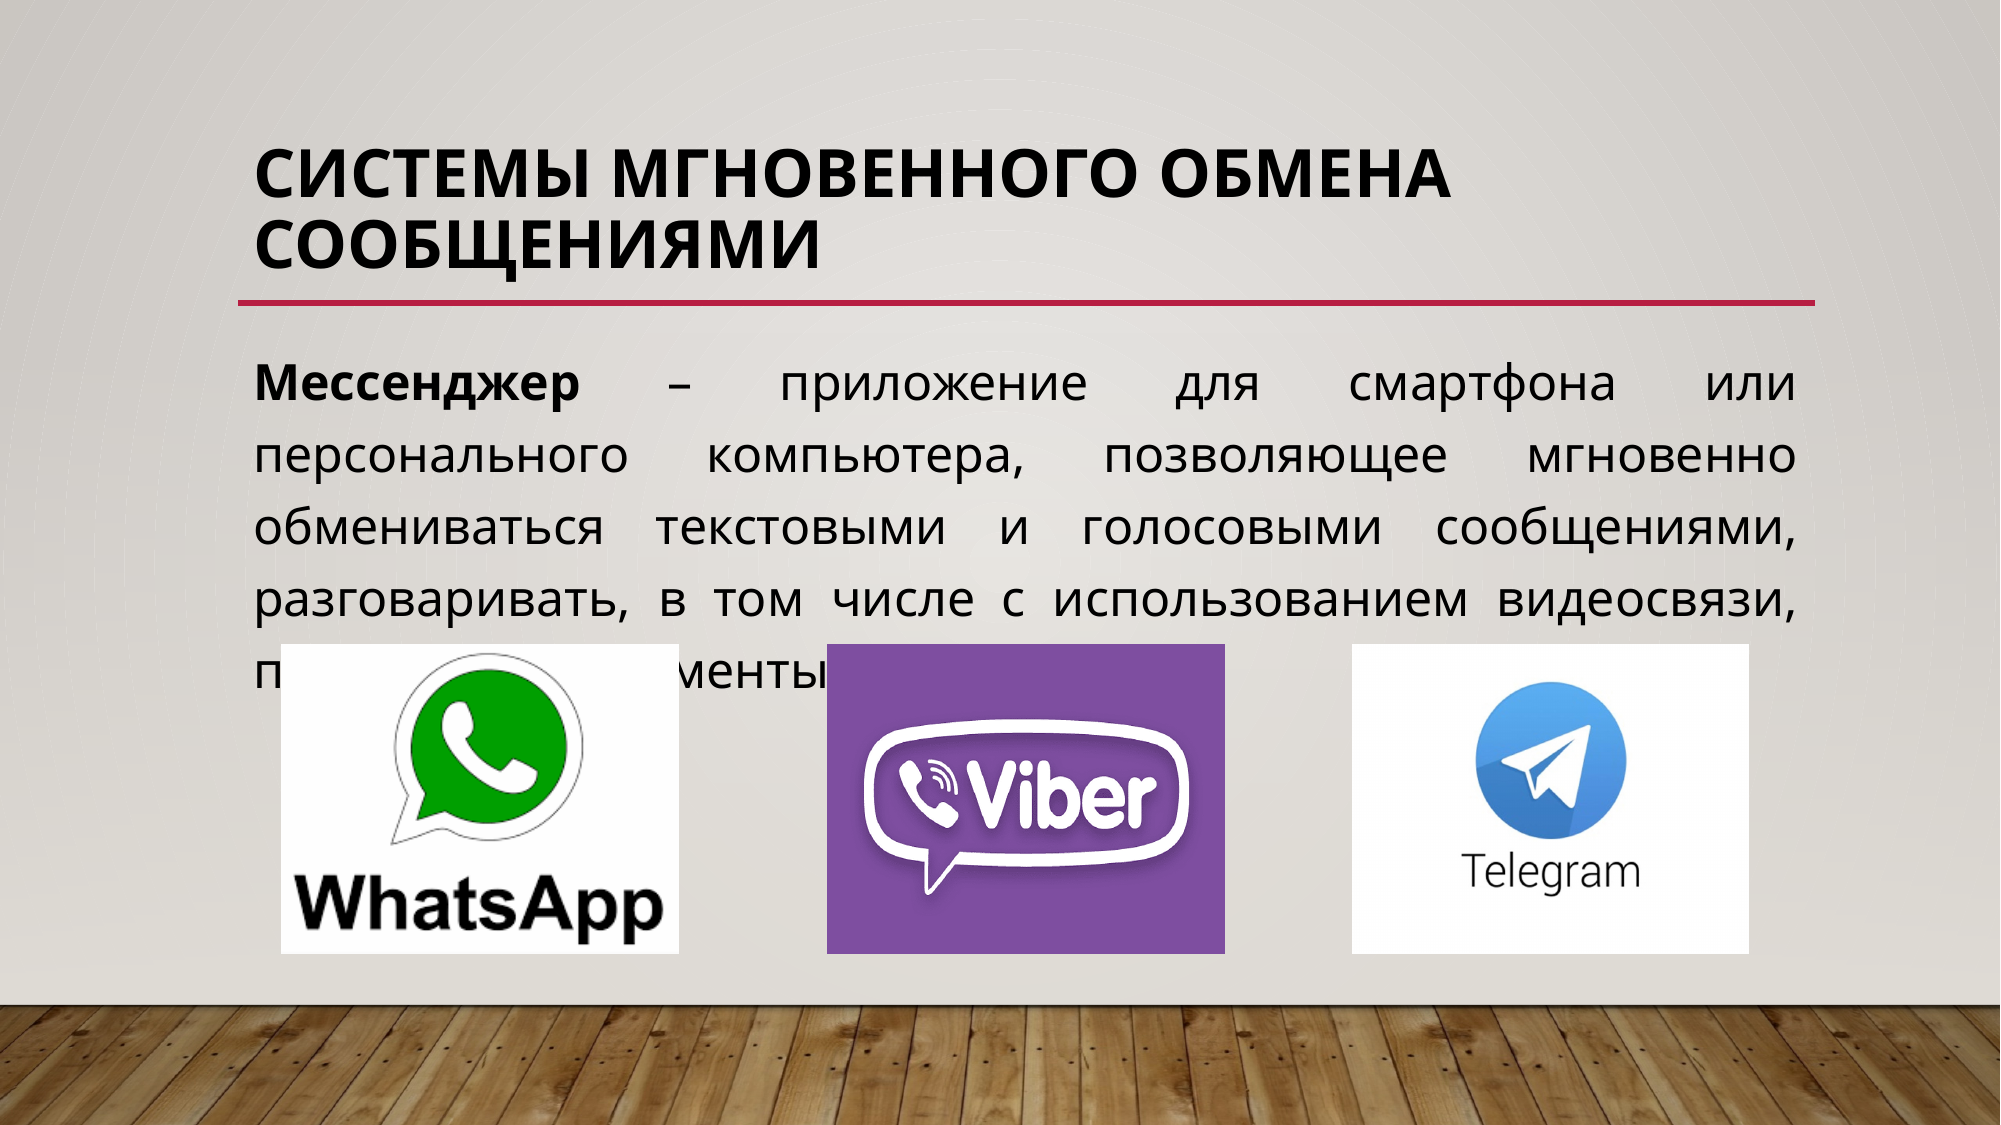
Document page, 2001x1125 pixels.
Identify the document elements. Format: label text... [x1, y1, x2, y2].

title Системы мгновенного обмена сообщениями [238, 131, 1814, 305]
picture [0, 1005, 2000, 1125]
picture [827, 644, 1225, 955]
list Мессенджер – приложение для смартфона или персонального компьютера, позволяющее мгновенно обмениваться текстовыми и голосовыми сообщениями, разговаривать, в том числе с использованием видеосвязи, пересылать документы, фото и видео. [238, 330, 1814, 897]
picture [281, 644, 679, 955]
picture [1351, 644, 1750, 955]
